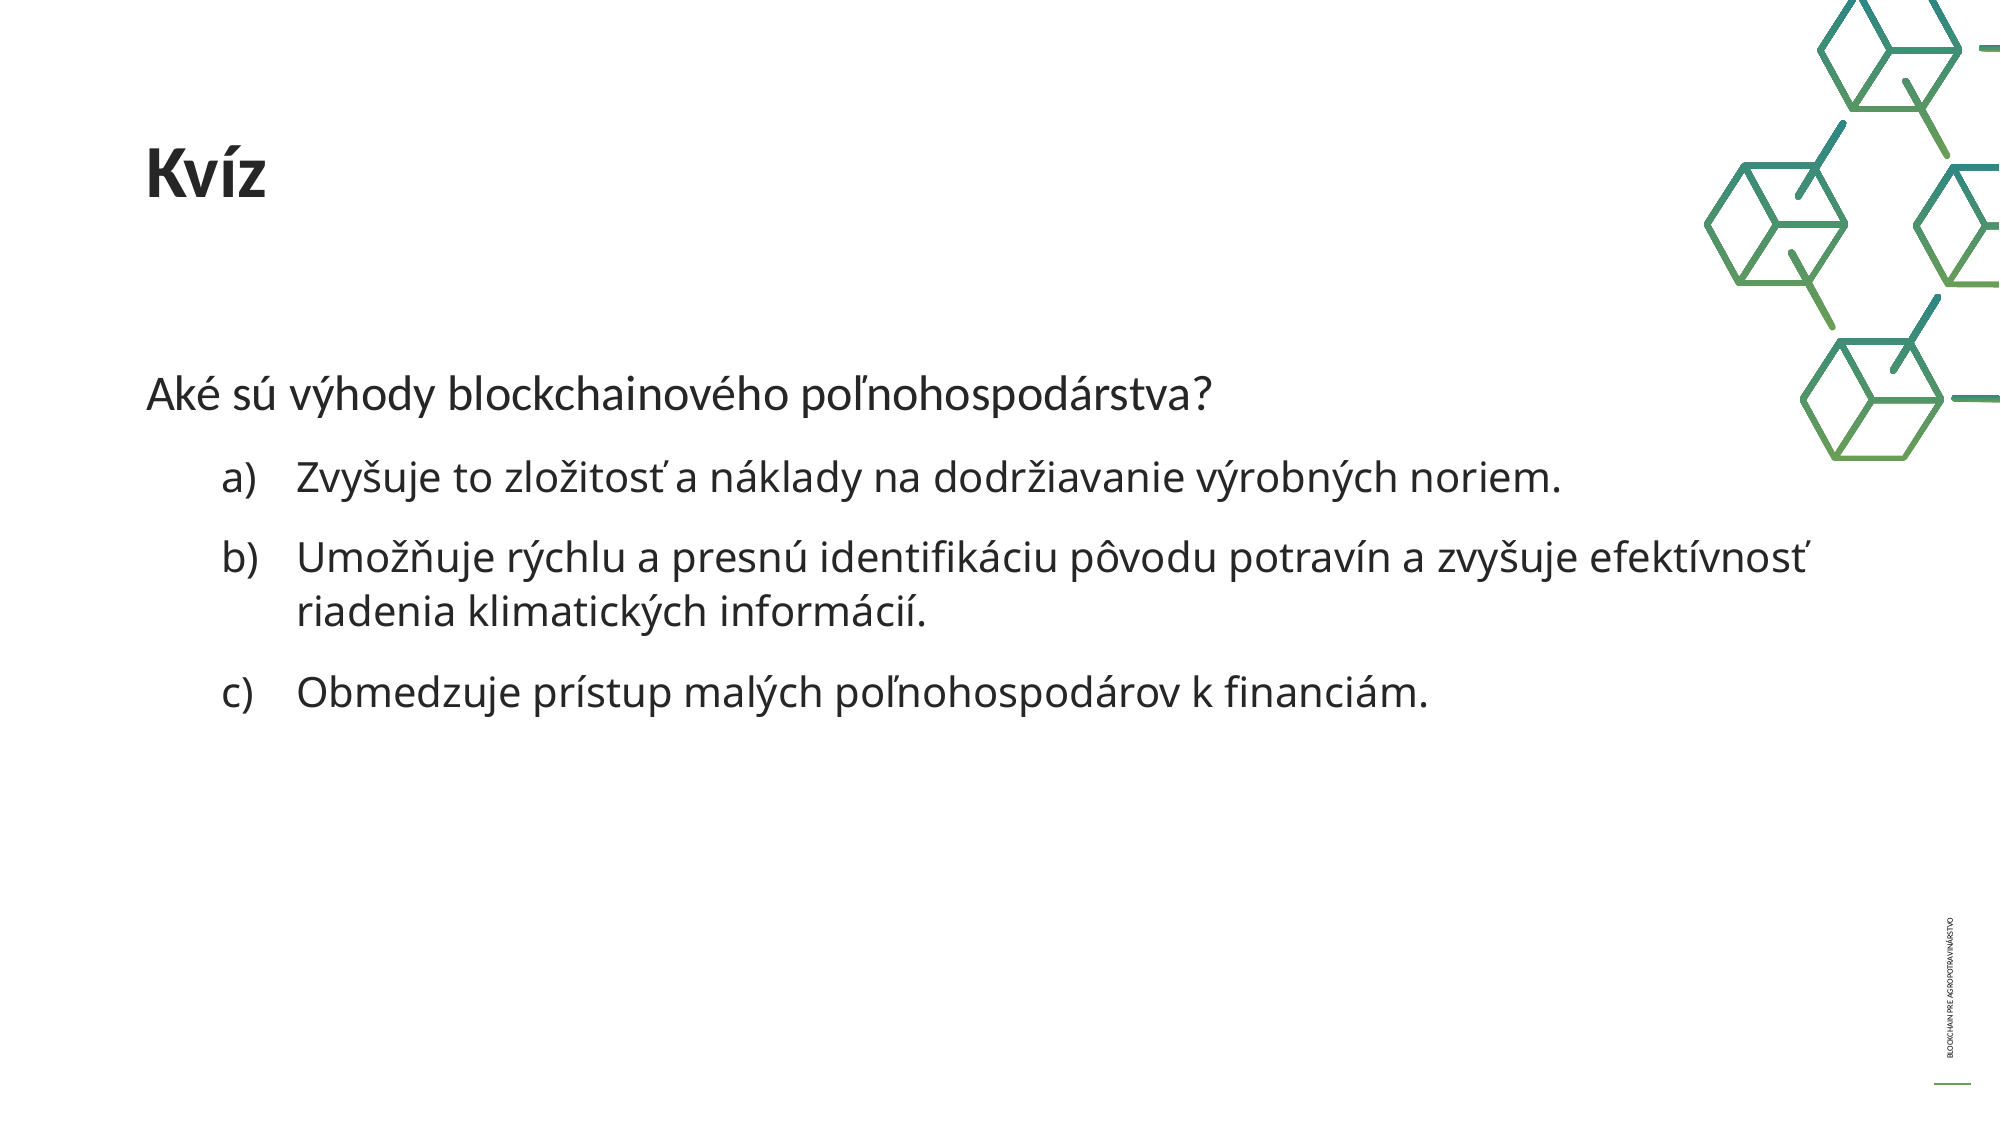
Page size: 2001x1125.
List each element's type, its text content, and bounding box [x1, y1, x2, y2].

list Kvíz [130, 124, 1698, 337]
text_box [1703, 0, 2000, 462]
list Aké sú výhody blockchainového poľnohospodárstva? Zvyšuje to zložitosť a náklady na dodržiavanie výrobných noriem. Umožňuje rýchlu a presnú identifikáciu pôvodu potravín a zvyšuje efektívnosť riadenia klimatických informácií. Obmedzuje prístup malých poľnohospodárov k financiám. [130, 348, 1869, 1035]
